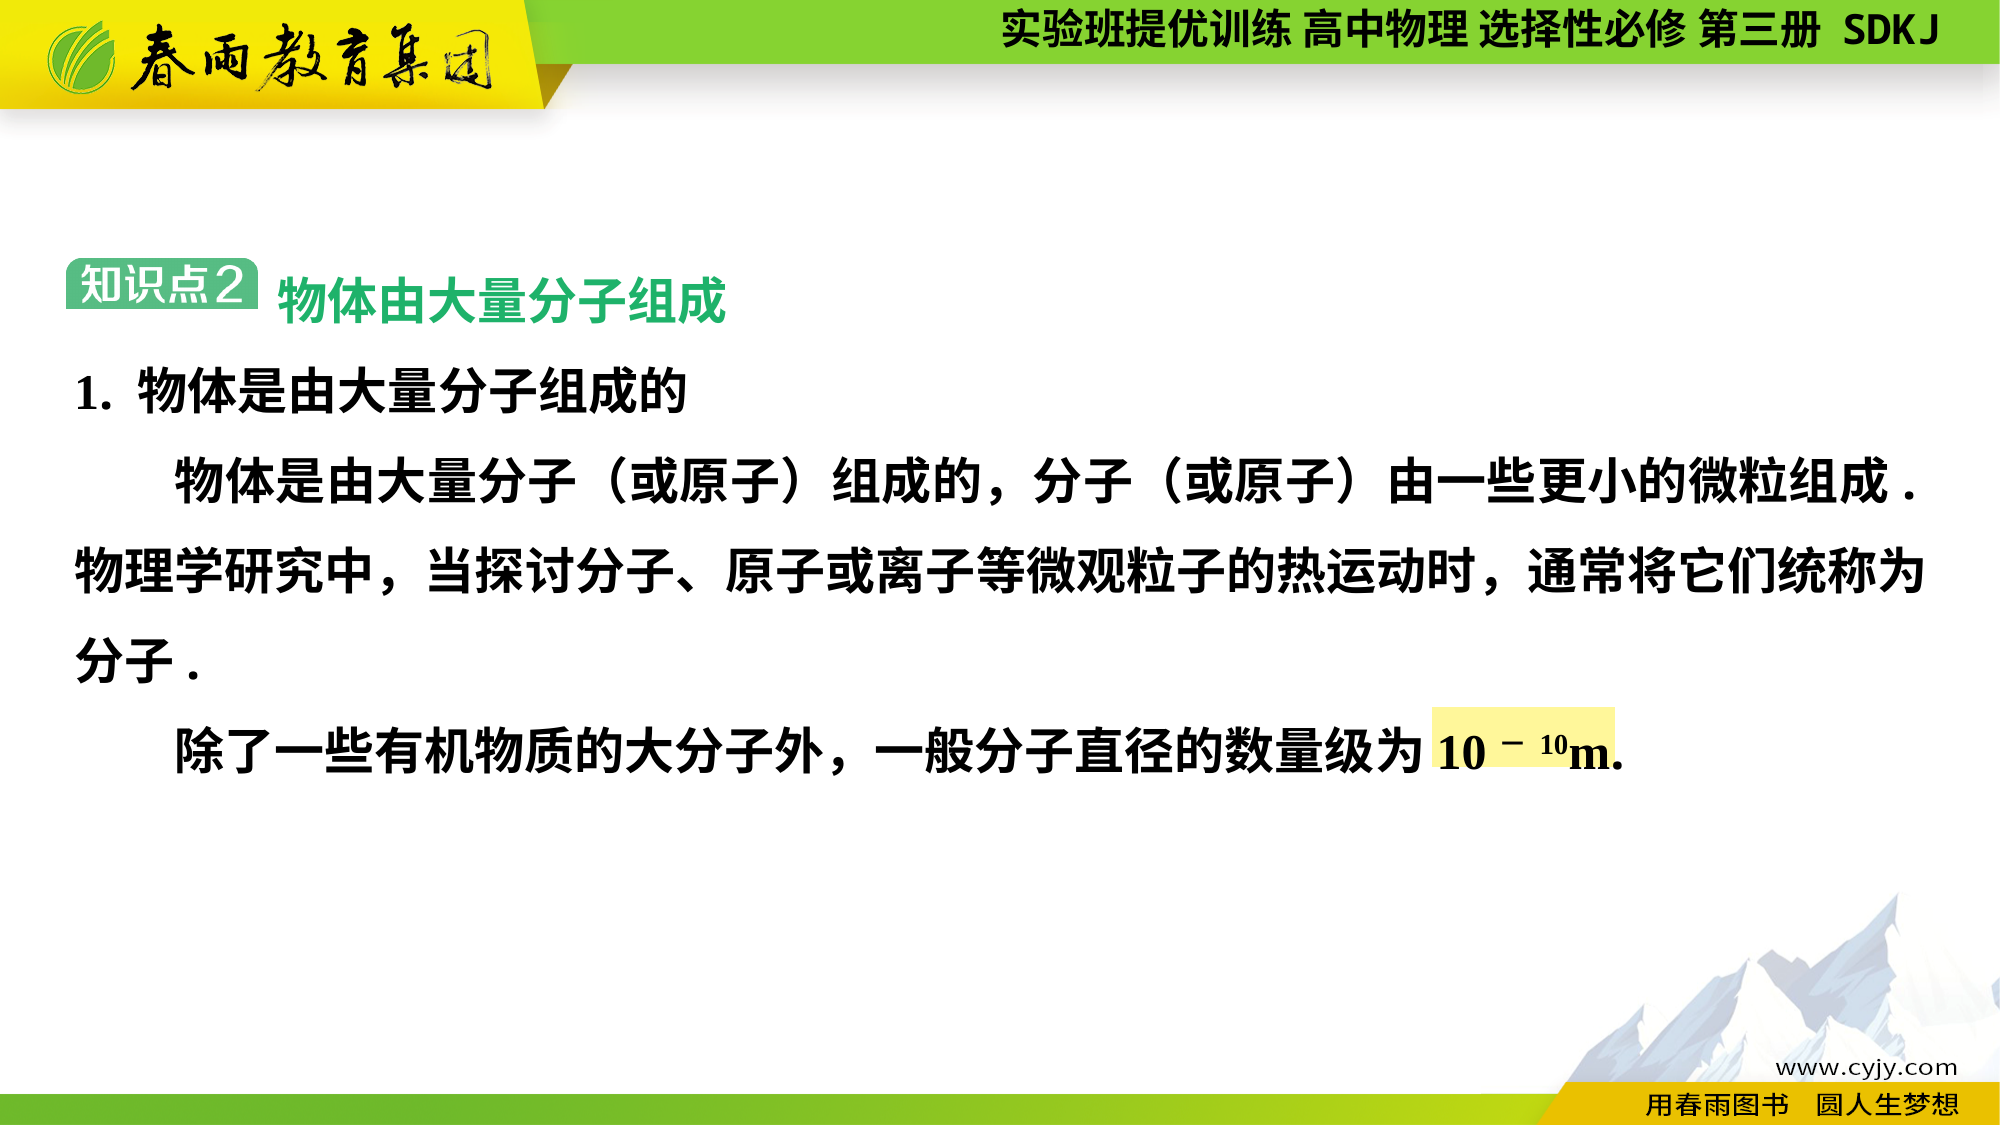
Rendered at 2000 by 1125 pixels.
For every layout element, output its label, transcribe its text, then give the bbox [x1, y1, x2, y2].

list 物体由大量分子组成 1. 物体是由大量分子组成的 物体是由大量分子（或原子）组成的，分子（或原子）由一些更小的微粒组成.物理学研究中，当探讨分子、原子或离子等微观粒子的热运动时，通常将它们统称为分子. 除了一些有机物质的大分子外，一般分子直径的数量级为10－10m. [59, 231, 1944, 781]
picture [0, 0, 2000, 1125]
